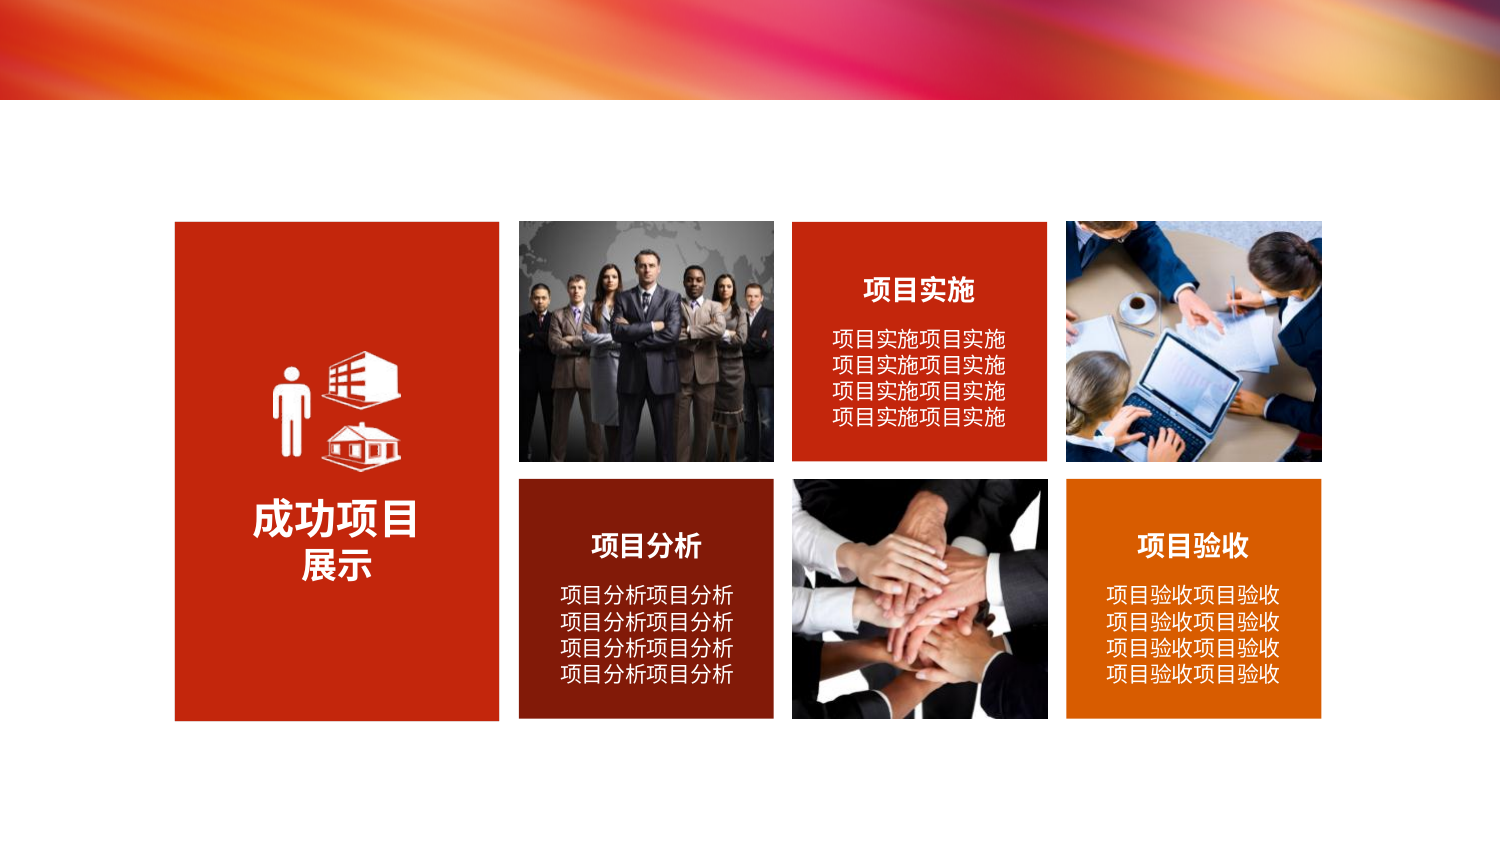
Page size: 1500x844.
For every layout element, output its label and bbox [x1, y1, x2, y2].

text_box [174, 221, 500, 351]
text_box [518, 478, 774, 719]
picture [1066, 221, 1322, 462]
text_box [1066, 478, 1322, 719]
text_box [792, 221, 1048, 462]
picture [0, 0, 1500, 100]
text_box [174, 593, 500, 722]
text_box [174, 351, 500, 593]
picture [792, 479, 1048, 719]
picture [519, 221, 774, 462]
